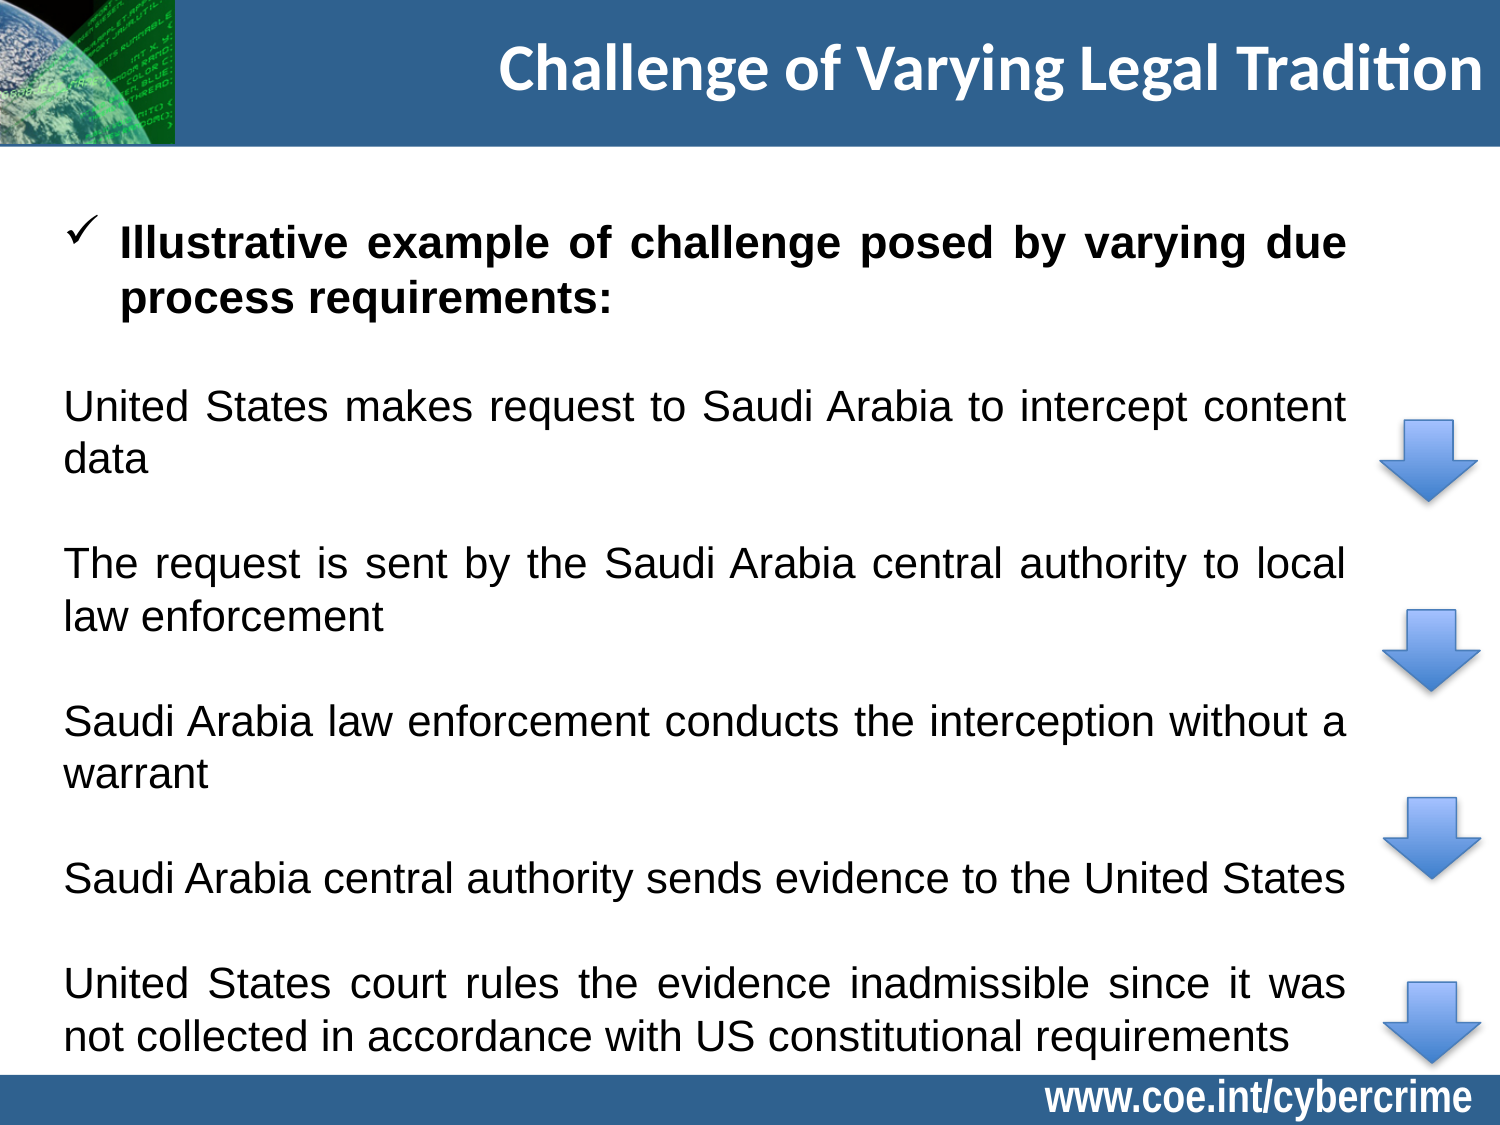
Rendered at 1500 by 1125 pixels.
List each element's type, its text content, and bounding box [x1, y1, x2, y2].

text_box Challenge of Varying Legal Tradition [177, 0, 1500, 149]
text_box [0, 1073, 1030, 1125]
picture [0, 0, 175, 144]
text_box [1382, 981, 1482, 1064]
text_box [1379, 419, 1479, 502]
text_box www.coe.int/cybercrime [1030, 1059, 1500, 1125]
text_box [1382, 796, 1482, 880]
text_box Illustrative example of challenge posed by varying due process requirements: United States makes request to Saudi Arabia to intercept content data The request is sent by the Saudi Arabia central authority to local law enforcement Saudi Arabia law enforcement conducts the interception without a warrant Saudi Arabia central authority sends evidence to the United States United States court rules the evidence inadmissible since it was not collected in accordance with US constitutional requirements [48, 205, 1363, 1068]
text_box [1381, 609, 1481, 692]
